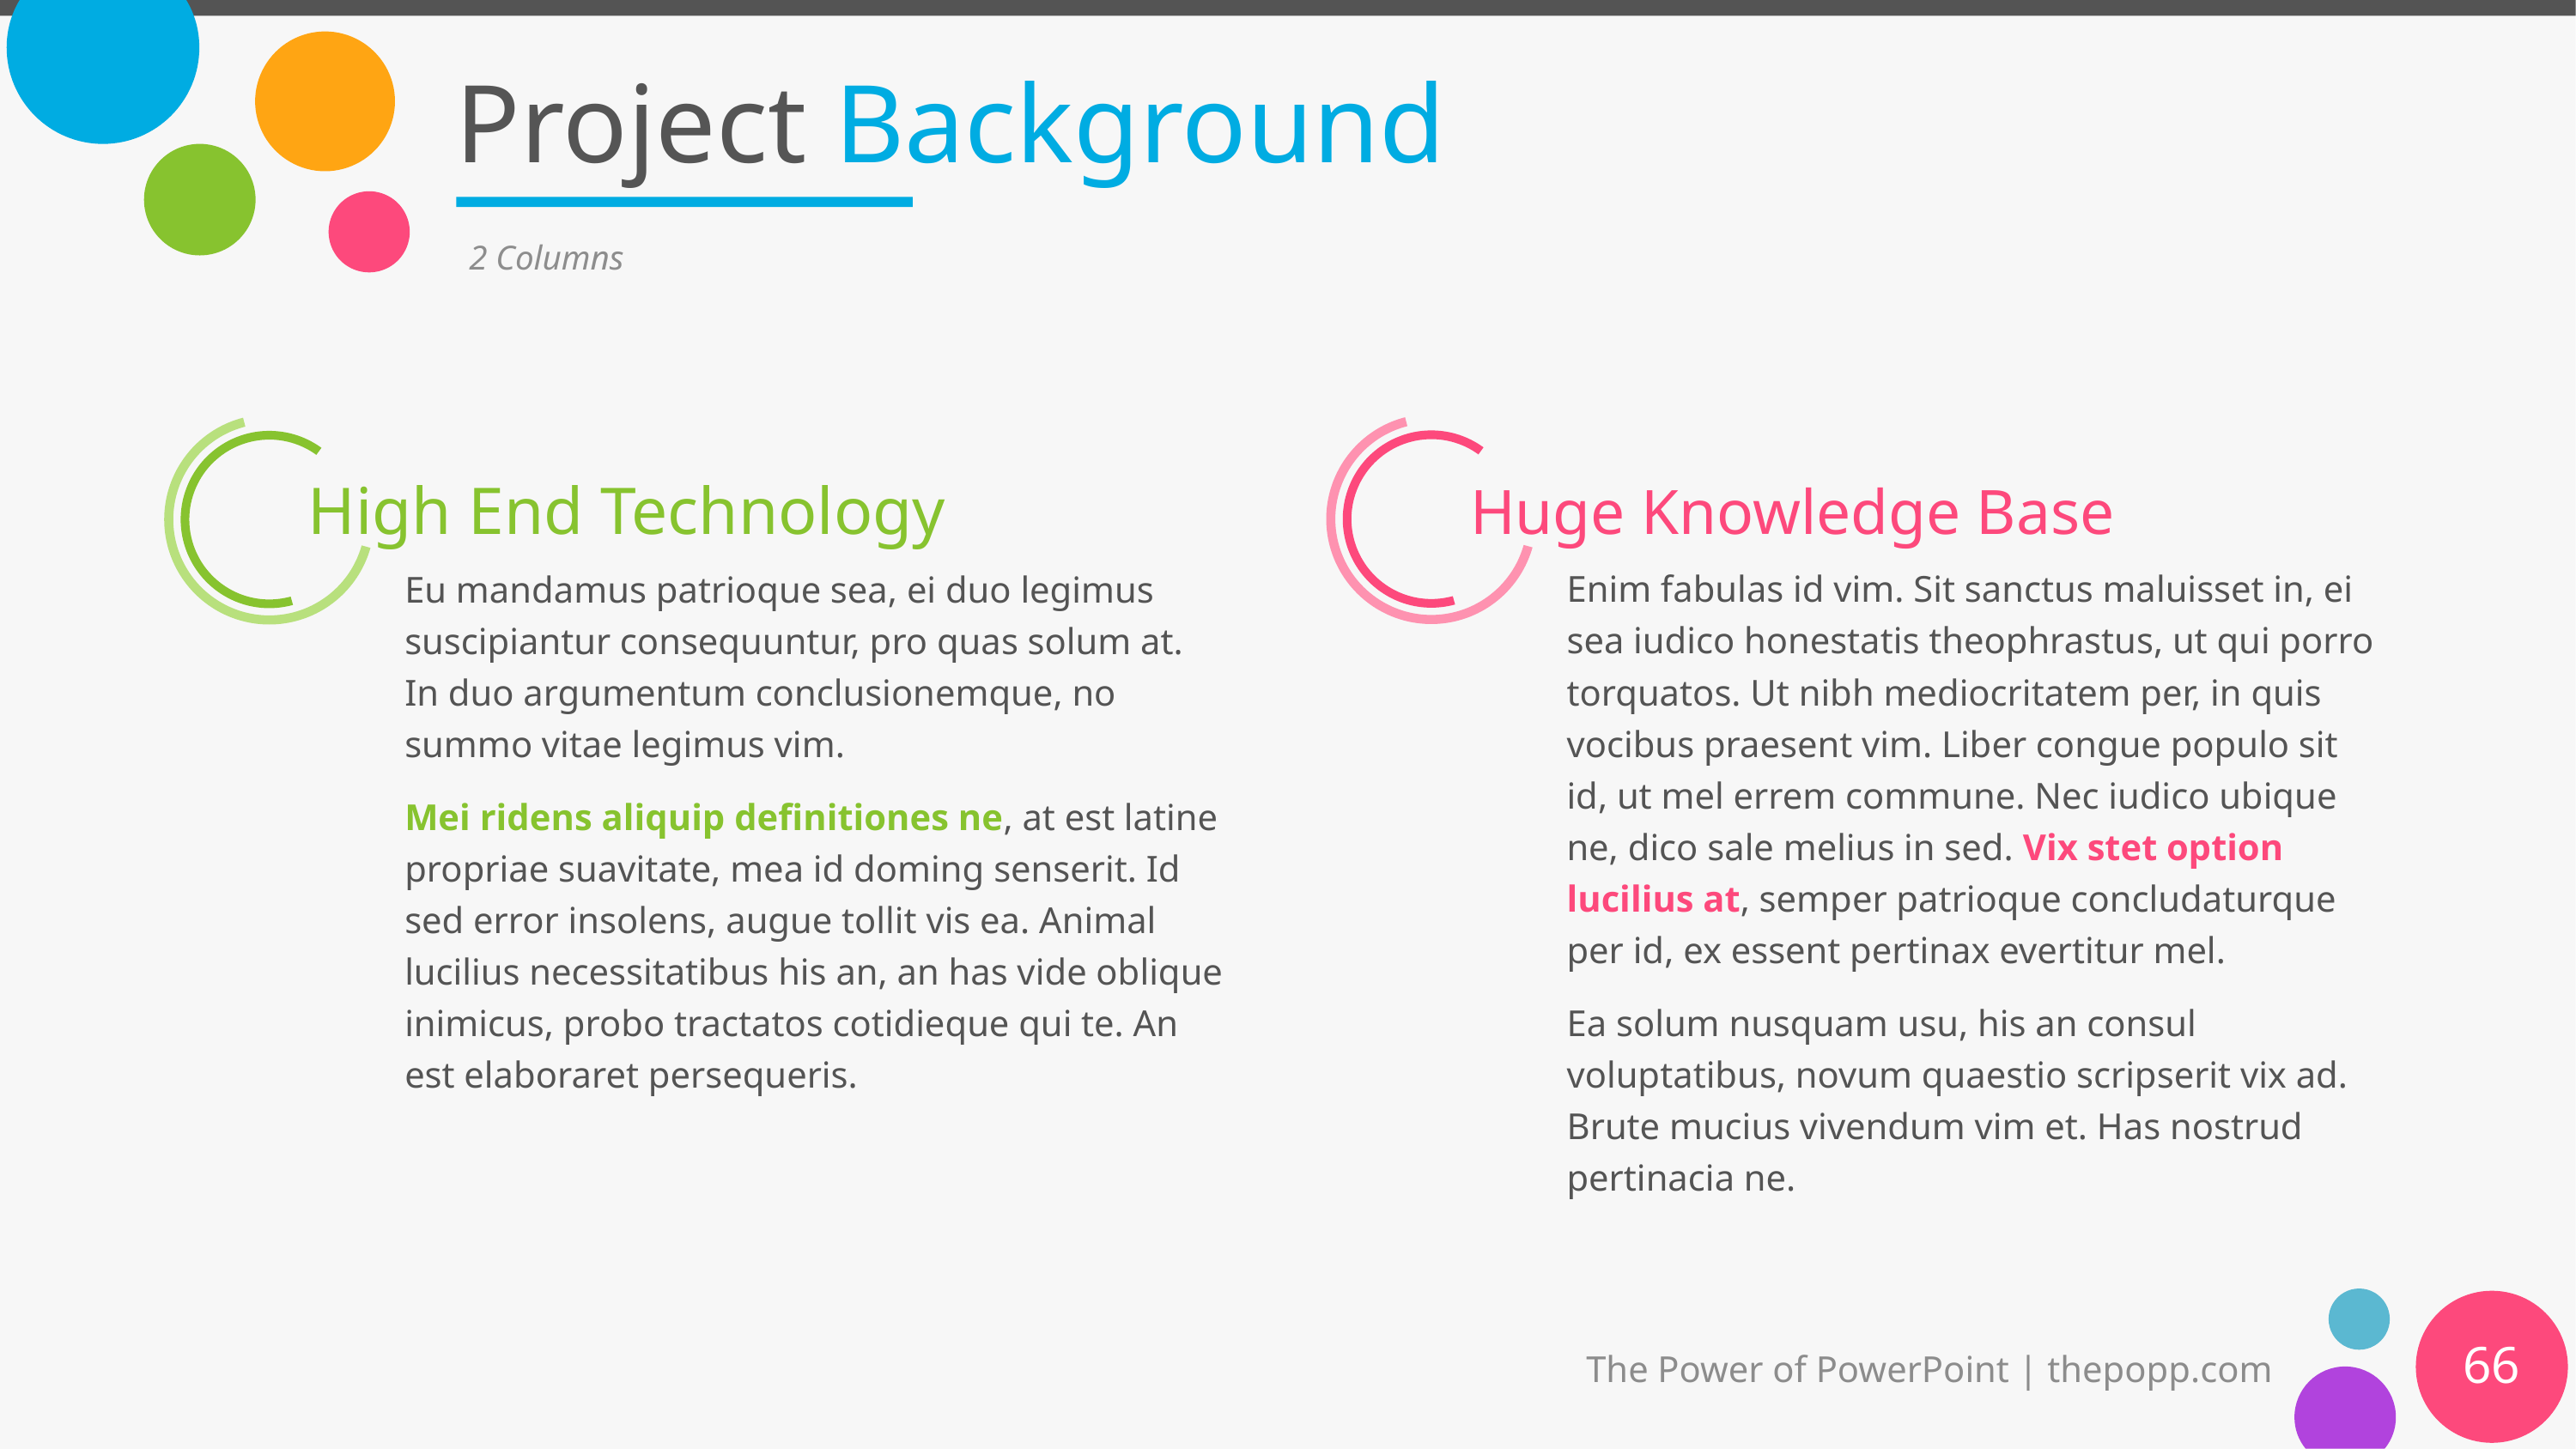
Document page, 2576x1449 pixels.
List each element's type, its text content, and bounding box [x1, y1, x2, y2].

footer The Power of PowerPoint | thepopp.com [1479, 1332, 2296, 1410]
list Huge Knowledge Base [1447, 446, 2410, 559]
list High End Technology [284, 447, 1248, 559]
list Enim fabulas id vim. Sit sanctus maluisset in, ei sea iudico honestatis theophrastus, ut qui porro torquatos. Ut nibh mediocritatem per, in quis vocibus praesent vim. Liber congue populo sit id, ut mel errem commune. Nec iudico ubique ne, dico sale melius in sed. Vix stet option lucilius at, semper patrioque concludaturque per id, ex essent pertinax evertitur mel. Ea solum nusquam usu, his an consul voluptatibus, novum quaestio scripserit vix ad. Brute mucius vivendum vim et. Has nostrud pertinacia ne. [1543, 546, 2410, 1213]
list Eu mandamus patrioque sea, ei duo legimus suscipiantur consequuntur, pro quas solum at. In duo argumentum conclusionemque, no summo vitae legimus vim. Mei ridens aliquip definitiones ne, at est latine propriae suavitate, mea id doming senserit. Id sed error insolens, augue tollit vis ea. Animal lucilius necessitatibus his an, an has vide oblique inimicus, probo tractatos cotidieque qui te. An est elaboraret persequeris. [381, 547, 1248, 1213]
title Project Background [433, 34, 2454, 204]
list 2 Columns [446, 217, 2465, 288]
slide_number 66 [2415, 1328, 2568, 1406]
